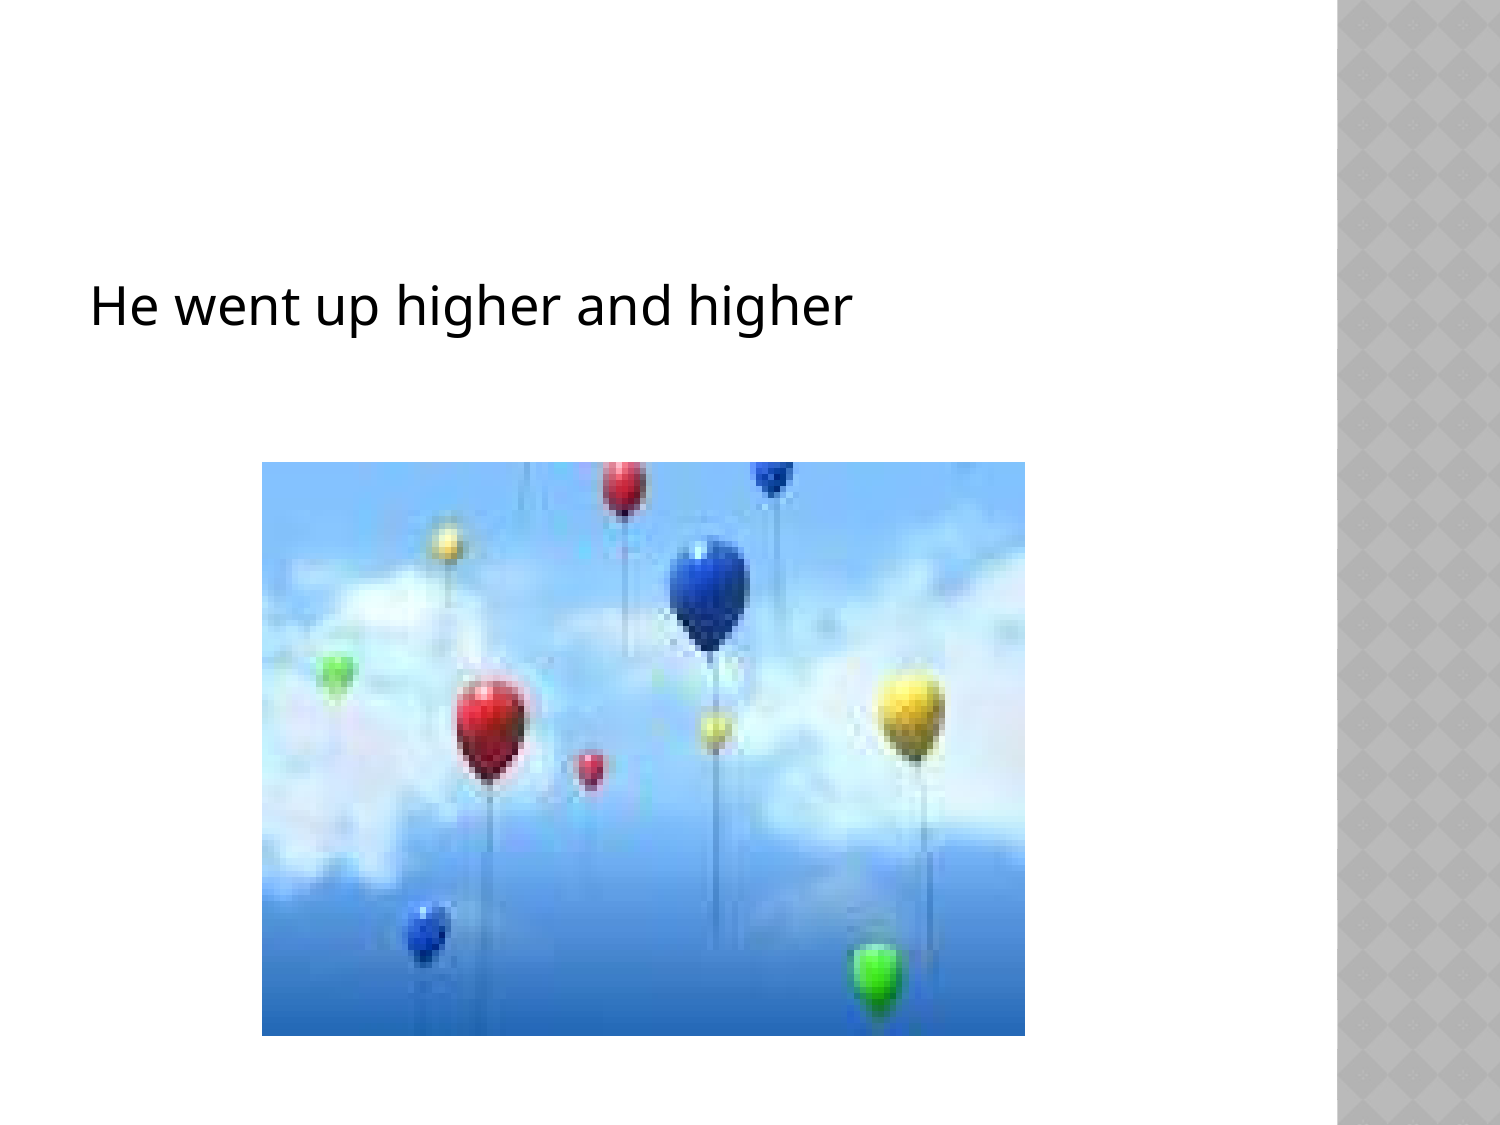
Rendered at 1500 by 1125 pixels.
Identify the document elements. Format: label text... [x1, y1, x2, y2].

picture [261, 462, 1026, 1037]
list He went up higher and higher [75, 264, 1263, 1059]
